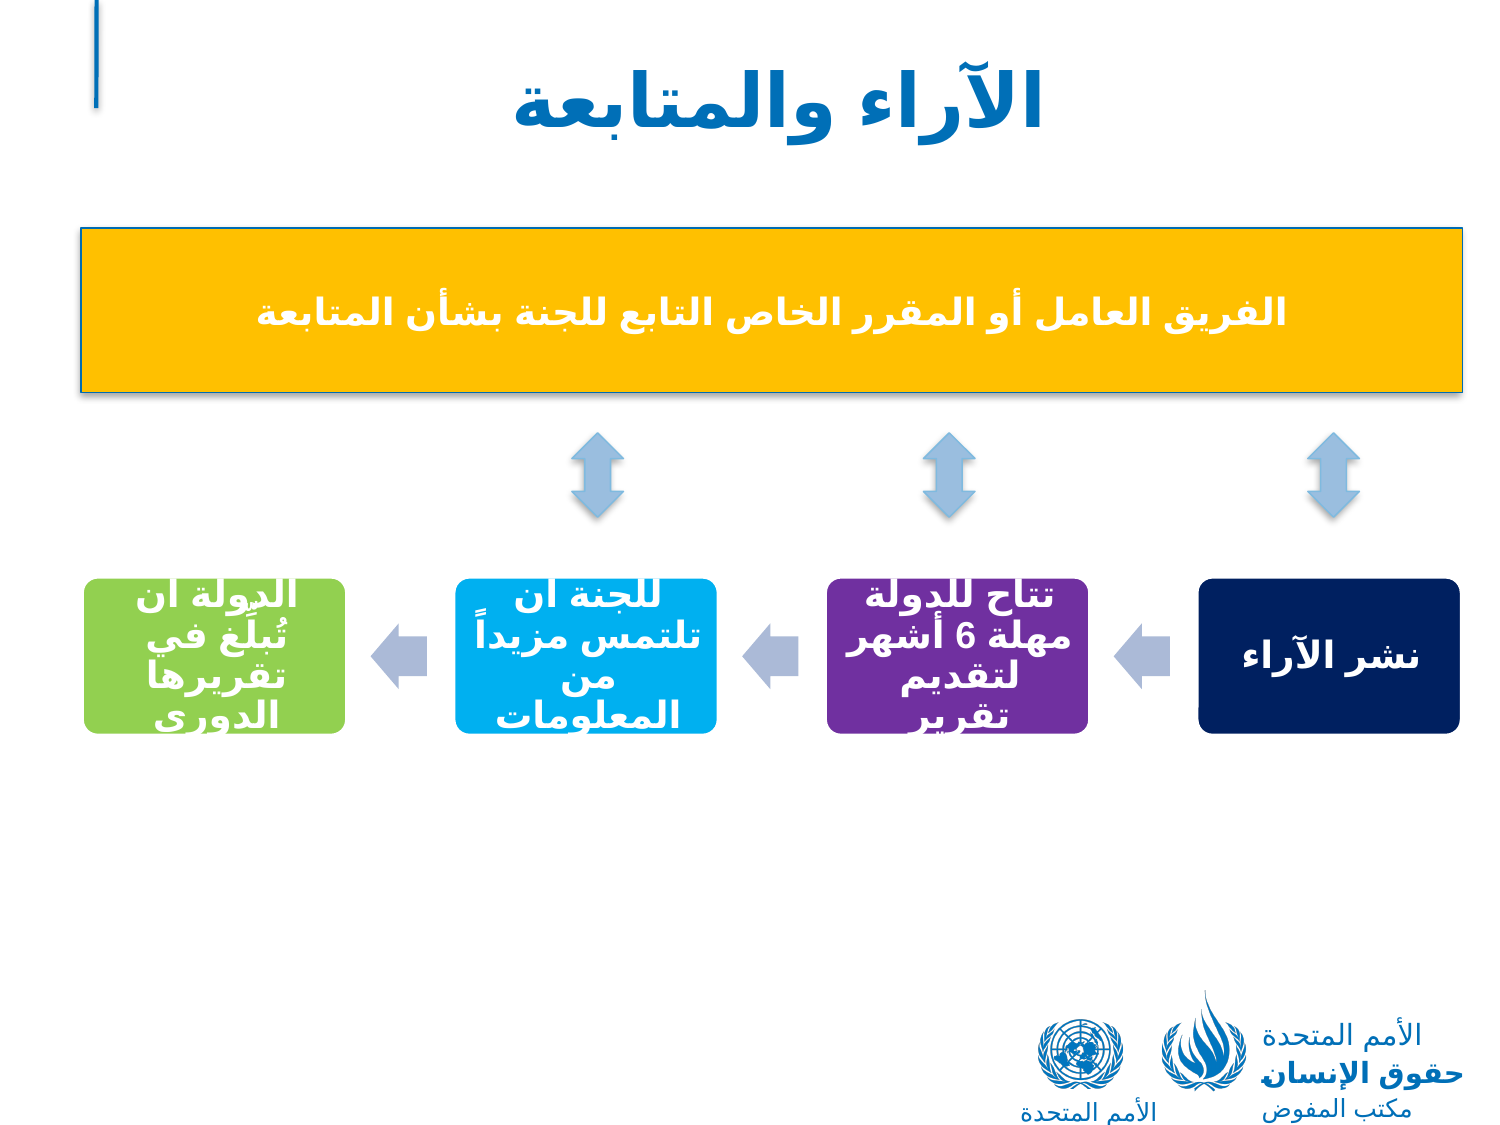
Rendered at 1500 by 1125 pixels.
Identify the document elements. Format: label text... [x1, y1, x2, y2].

picture [1037, 1029, 1457, 1107]
text_box الأمم المتحدة [982, 1089, 1195, 1125]
text_box الأمم المتحدة حقوق الإنسان مكتب المفوض السامي [1246, 1009, 1500, 1098]
text_box الفريق العامل أو المقرر الخاص التابع للجنة بشأن المتابعة [80, 227, 1463, 284]
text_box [80, 284, 1463, 1029]
title الآراء والمتابعة [121, 45, 1437, 224]
